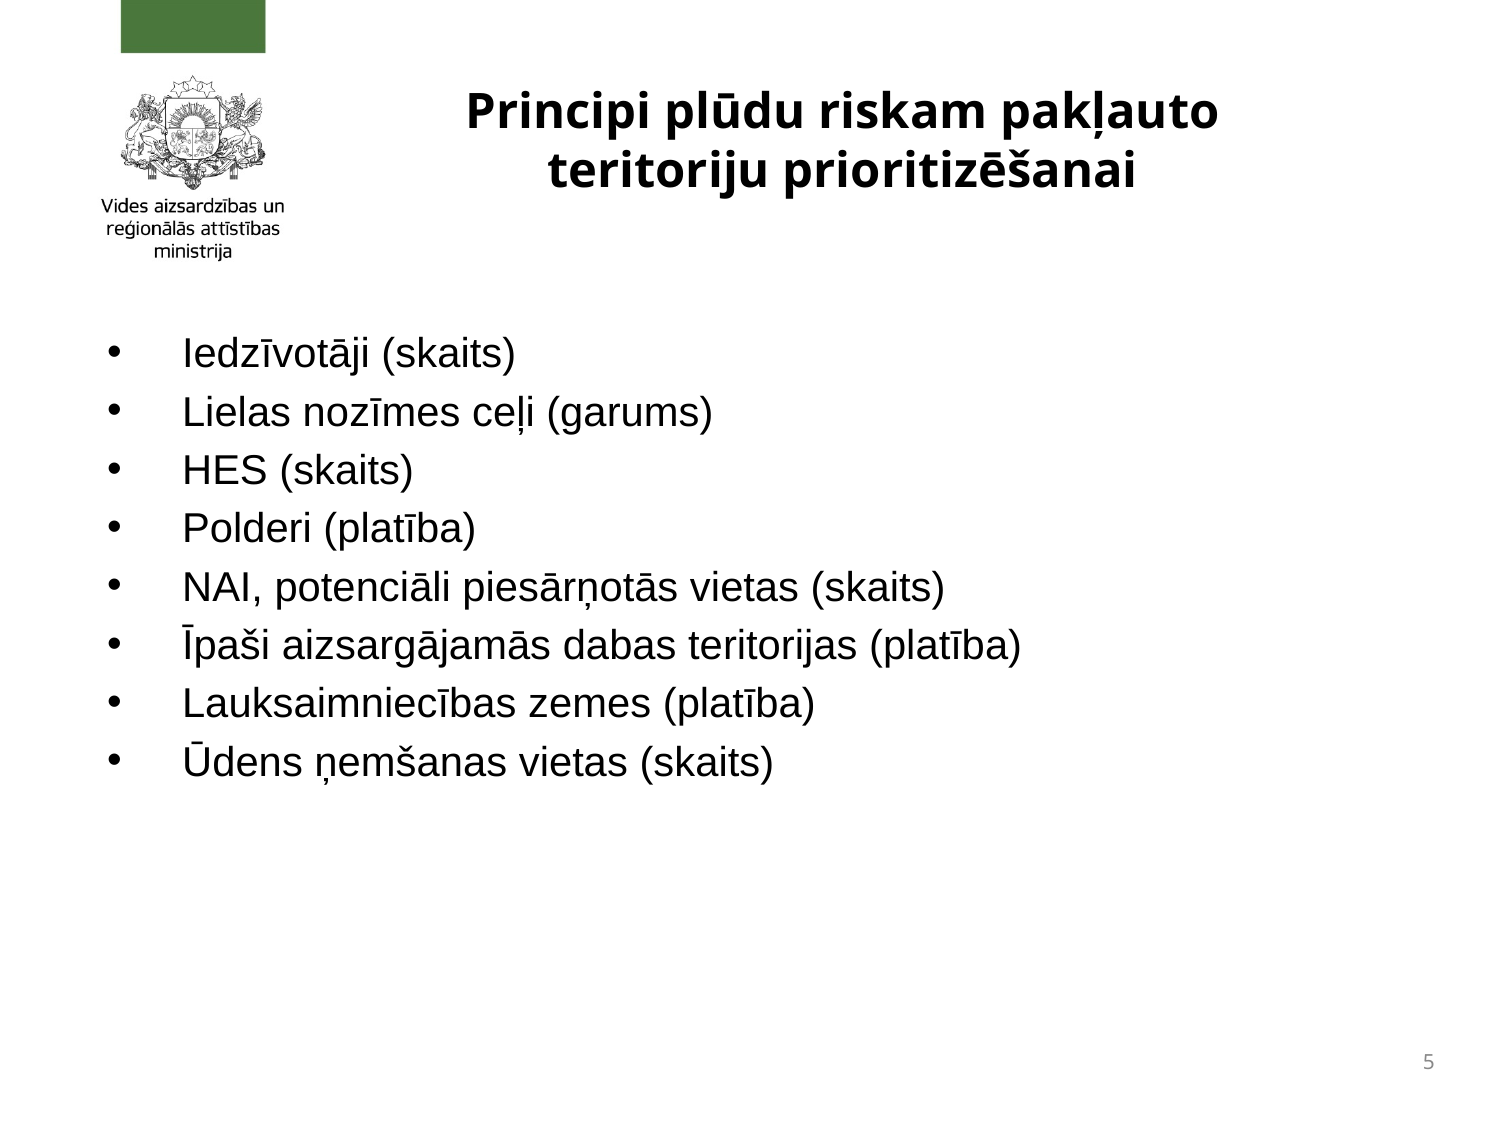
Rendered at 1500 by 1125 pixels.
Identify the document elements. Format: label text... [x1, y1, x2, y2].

picture [48, 0, 338, 321]
slide_number 5 [1400, 1037, 1450, 1088]
title Principi plūdu riskam pakļauto teritoriju prioritizēšanai [342, 71, 1344, 206]
list Iedzīvotāji (skaits) Lielas nozīmes ceļi (garums) HES (skaits) Polderi (platība) NAI, potenciāli piesārņotās vietas (skaits) Īpaši aizsargājamās dabas teritorijas (platība) Lauksaimniecības zemes (platība) Ūdens ņemšanas vietas (skaits) [91, 318, 1344, 811]
